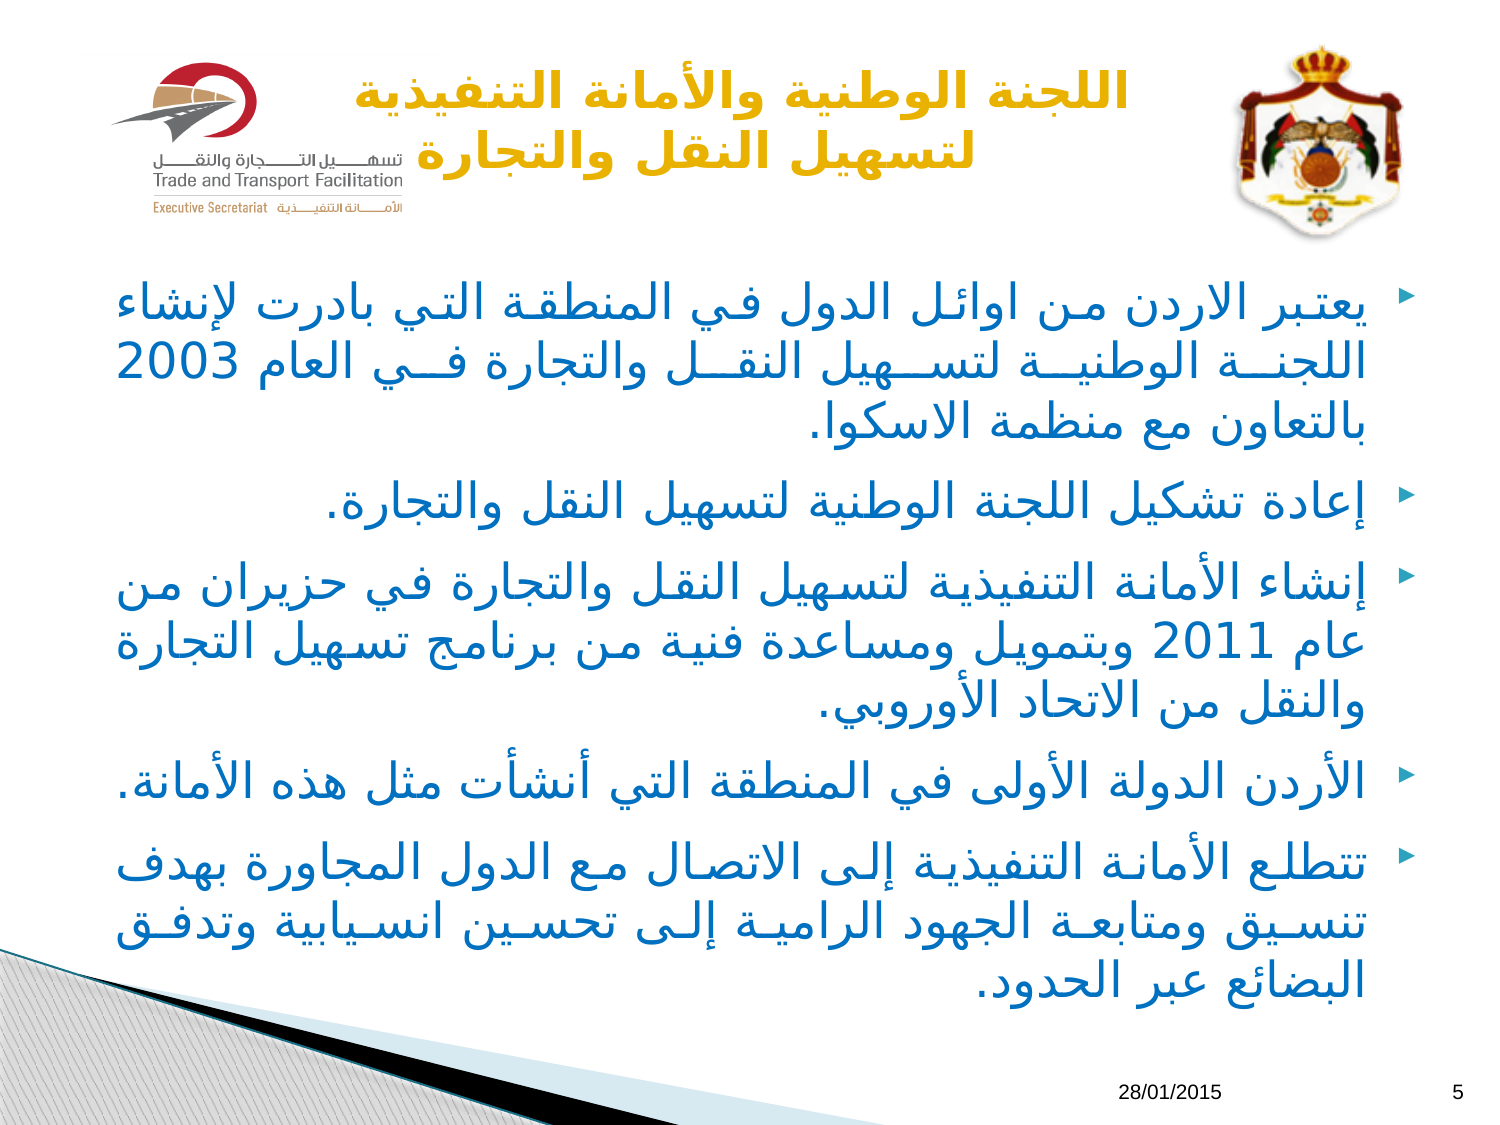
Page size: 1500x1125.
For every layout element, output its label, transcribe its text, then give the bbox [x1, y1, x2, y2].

picture [75, 51, 440, 233]
title اللجنة الوطنية والأمانة التنفيذية لتسهيل النقل والتجارة [177, 37, 1251, 200]
slide_number 5 [1418, 1051, 1479, 1112]
list يعتبر الاردن من اوائل الدول في المنطقة التي بادرت لإنشاء اللجنة الوطنية لتسهيل النقل والتجارة في العام 2003 بالتعاون مع منظمة الاسكوا. إعادة تشكيل اللجنة الوطنية لتسهيل النقل والتجارة. إنشاء الأمانة التنفيذية لتسهيل النقل والتجارة في حزيران من عام 2011 وبتمويل ومساعدة فنية من برنامج تسهيل التجارة والنقل من الاتحاد الأوروبي. الأردن الدولة الأولى في المنطقة التي أنشأت مثل هذه الأمانة. تتطلع الأمانة التنفيذية إلى الاتصال مع الدول المجاورة بهدف تنسيق ومتابعة الجهود الرامية إلى تحسين انسيابية وتدفق البضائع عبر الحدود. [100, 262, 1438, 1059]
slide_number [1103, 1051, 1418, 1112]
picture [1209, 24, 1425, 260]
